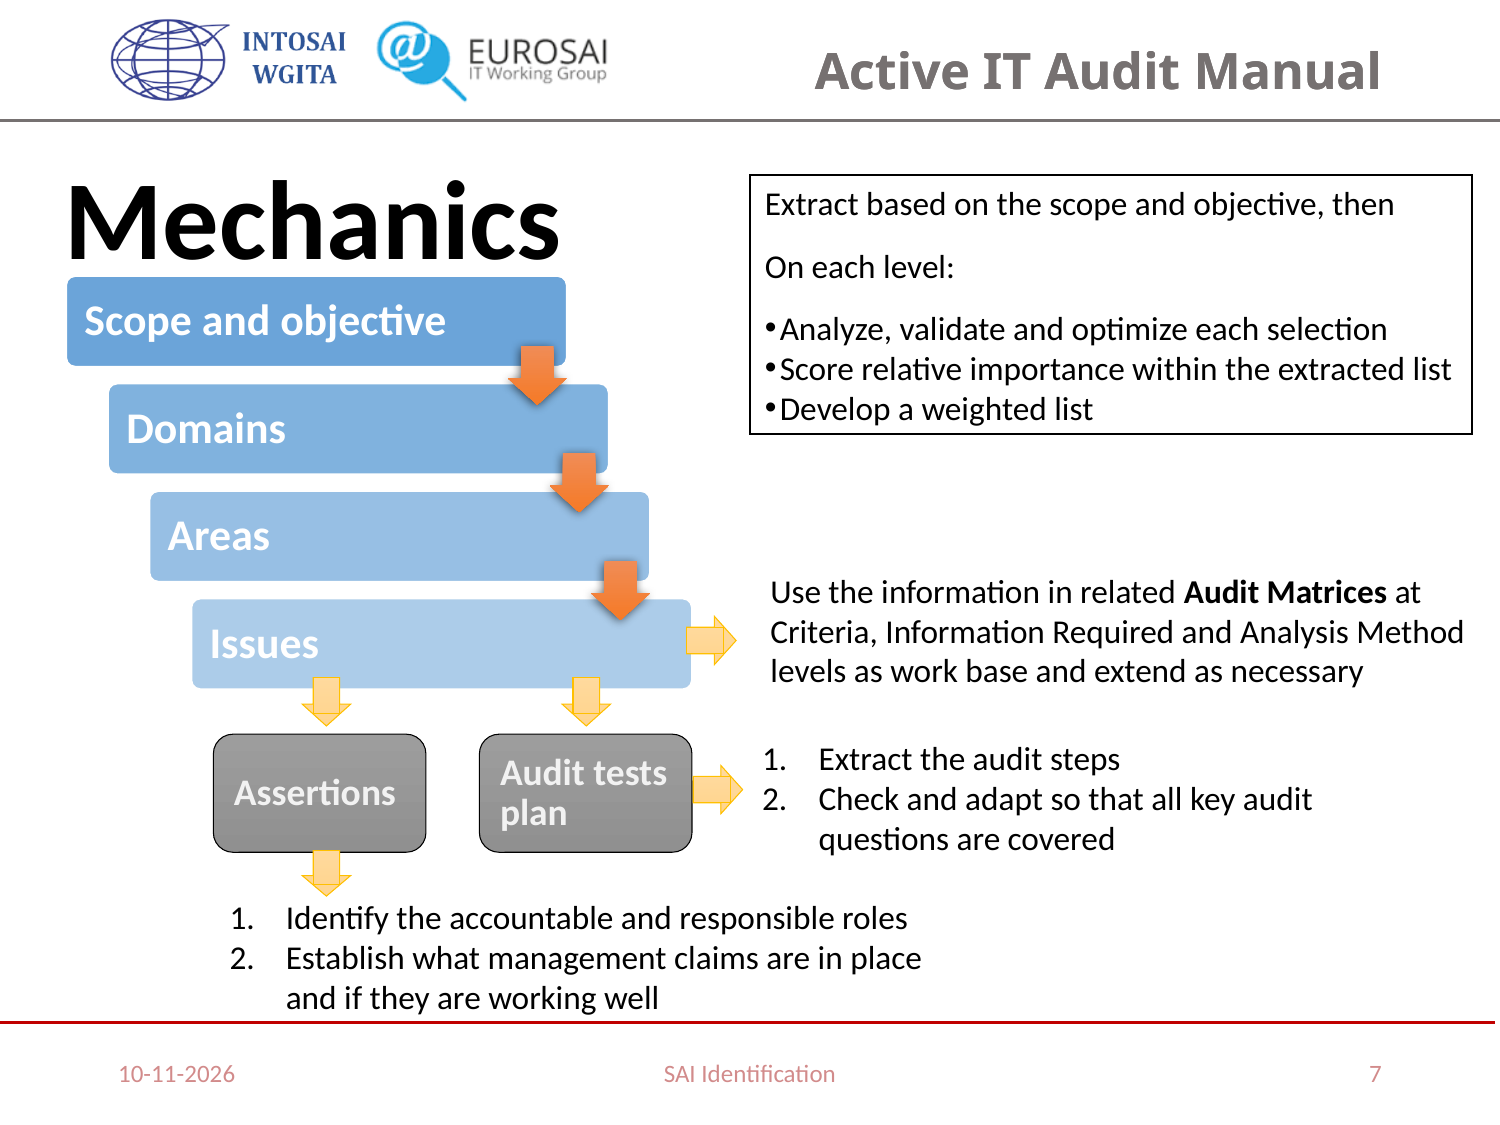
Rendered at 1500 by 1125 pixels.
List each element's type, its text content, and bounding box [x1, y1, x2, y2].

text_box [693, 764, 743, 815]
text_box Extract based on the scope and objective, then On each level: Analyze, validate and optimize each selection Score relative importance within the extracted list Develop a weighted list [749, 174, 1473, 435]
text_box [562, 677, 611, 726]
text_box Use the information in related Audit Matrices at Criteria, Information Required and Analysis Method levels as work base and extend as necessary [755, 562, 1500, 697]
text_box Identify the accountable and responsible roles Establish what management claims are in place and if they are working well [214, 888, 1243, 1024]
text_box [687, 615, 736, 666]
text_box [65, 275, 693, 690]
text_box Assertions [212, 733, 427, 853]
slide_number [103, 1042, 441, 1103]
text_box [302, 850, 351, 897]
text_box Extract the audit steps Check and adapt so that all key audit questions are covered [747, 730, 1379, 865]
picture [375, 18, 619, 105]
text_box Audit tests plan [478, 733, 693, 853]
footer SAI Identification [496, 1042, 1004, 1103]
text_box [302, 677, 351, 726]
slide_number 7 [1059, 1042, 1397, 1103]
picture [103, 13, 363, 106]
text_box Mechanics [49, 139, 578, 290]
